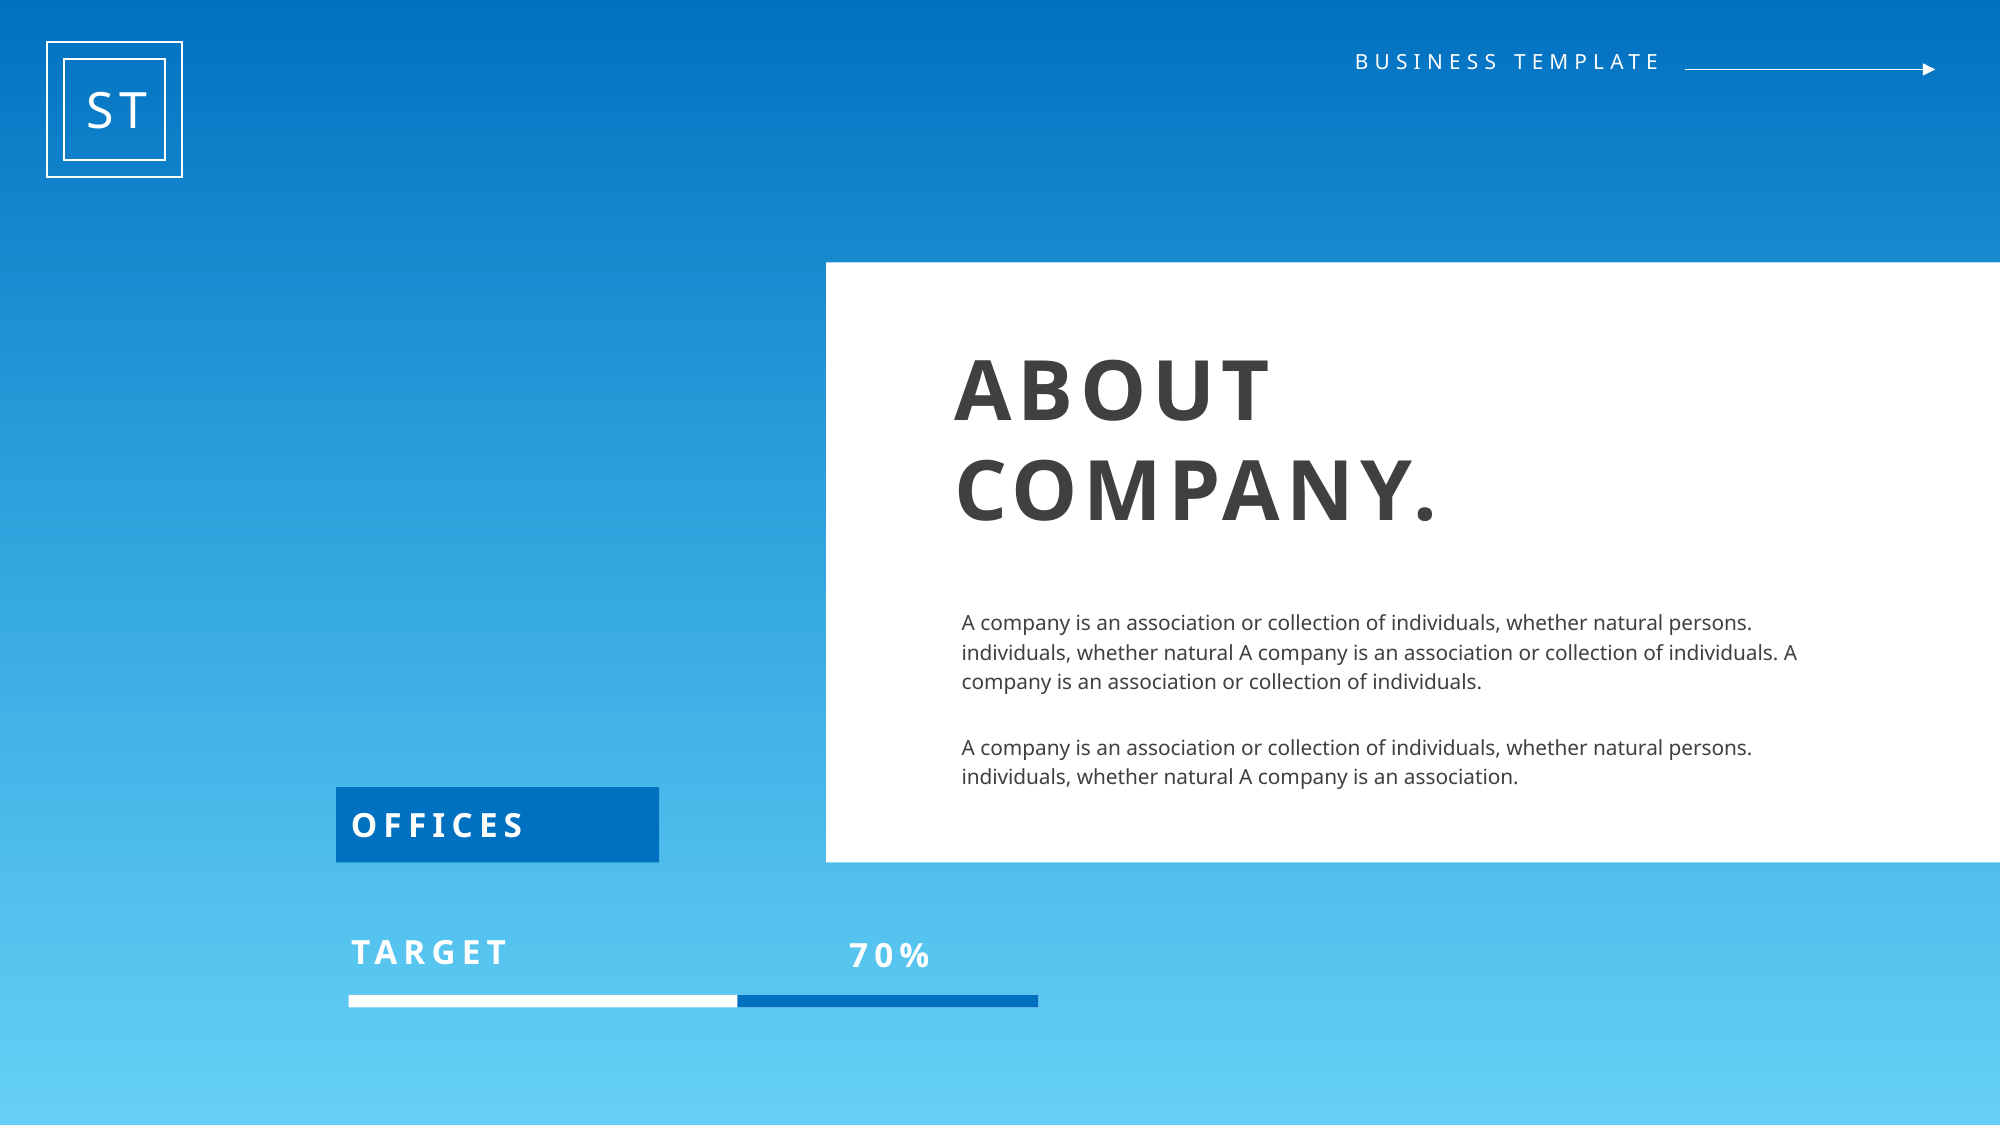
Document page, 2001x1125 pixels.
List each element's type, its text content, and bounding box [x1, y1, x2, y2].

picture [336, 262, 797, 863]
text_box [46, 41, 182, 178]
text_box ABOUT COMPANY. [939, 329, 1626, 545]
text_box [1322, 41, 1936, 83]
text_box A company is an association or collection of individuals, whether natural persons. individuals, whether natural A company is an association. [946, 721, 1818, 809]
text_box A company is an association or collection of individuals, whether natural persons. individuals, whether natural A company is an association or collection of individuals. A company is an association or collection of individuals. [946, 596, 1818, 684]
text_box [336, 923, 1039, 1008]
text_box [0, 0, 2000, 1125]
text_box [825, 261, 2000, 863]
